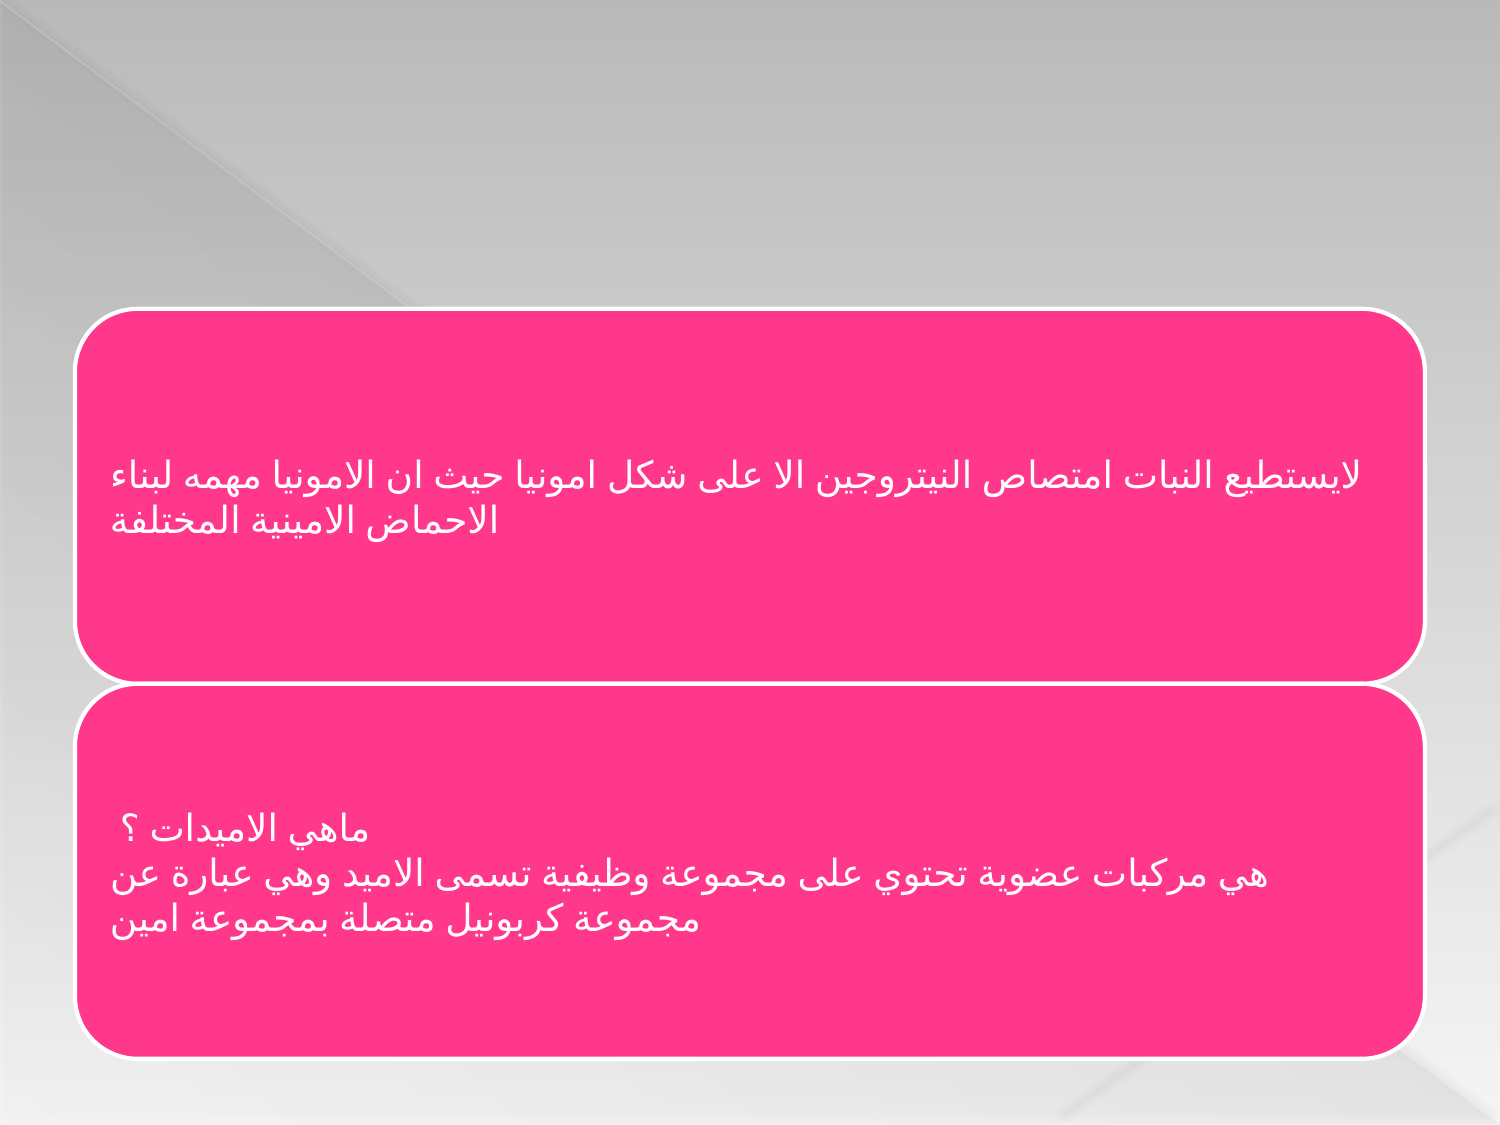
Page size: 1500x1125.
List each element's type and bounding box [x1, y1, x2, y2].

list [74, 308, 1426, 1060]
